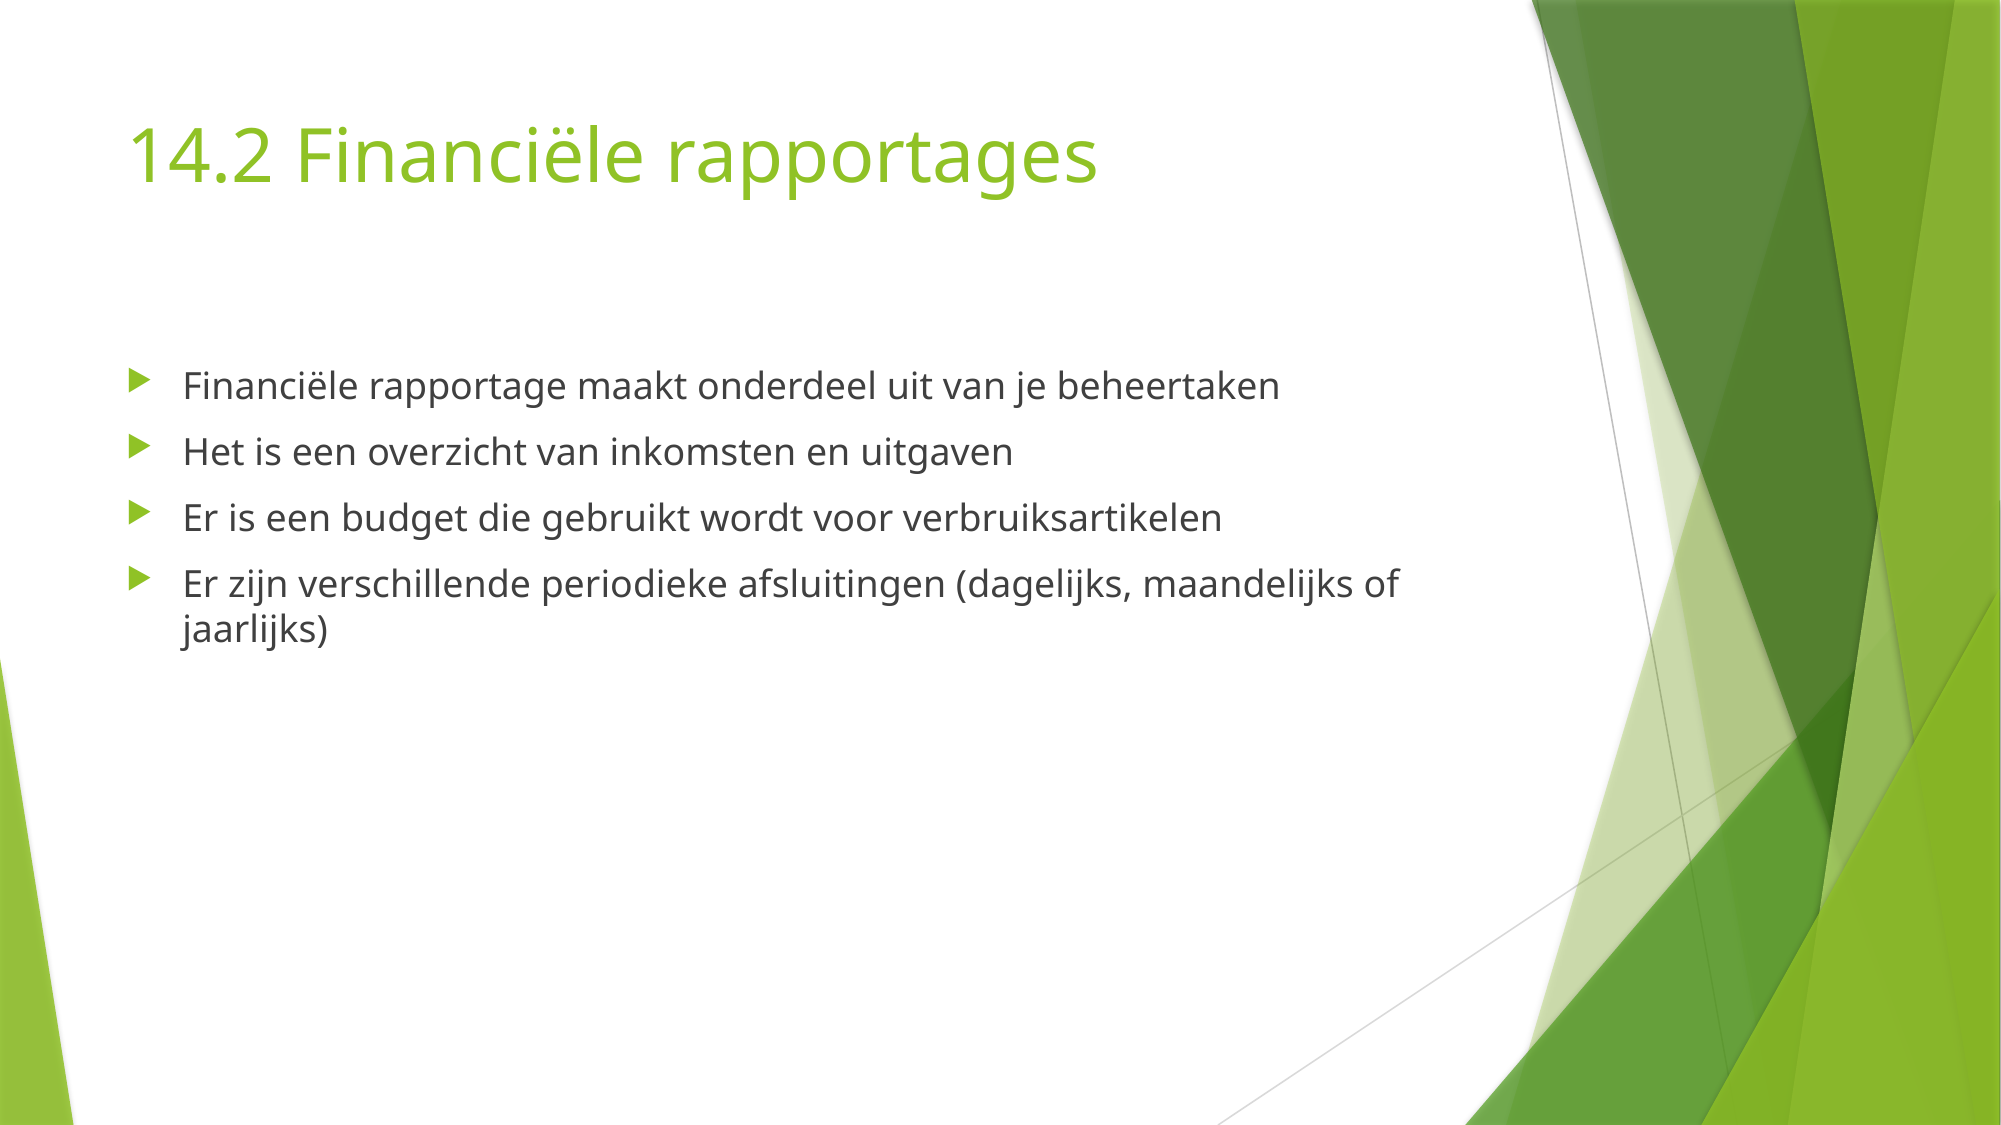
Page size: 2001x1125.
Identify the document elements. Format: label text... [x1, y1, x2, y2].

title 14.2 Financiële rapportages [111, 99, 1522, 317]
list Financiële rapportage maakt onderdeel uit van je beheertaken Het is een overzicht van inkomsten en uitgaven Er is een budget die gebruikt wordt voor verbruiksartikelen Er zijn verschillende periodieke afsluitingen (dagelijks, maandelijks of jaarlijks) [111, 354, 1522, 992]
